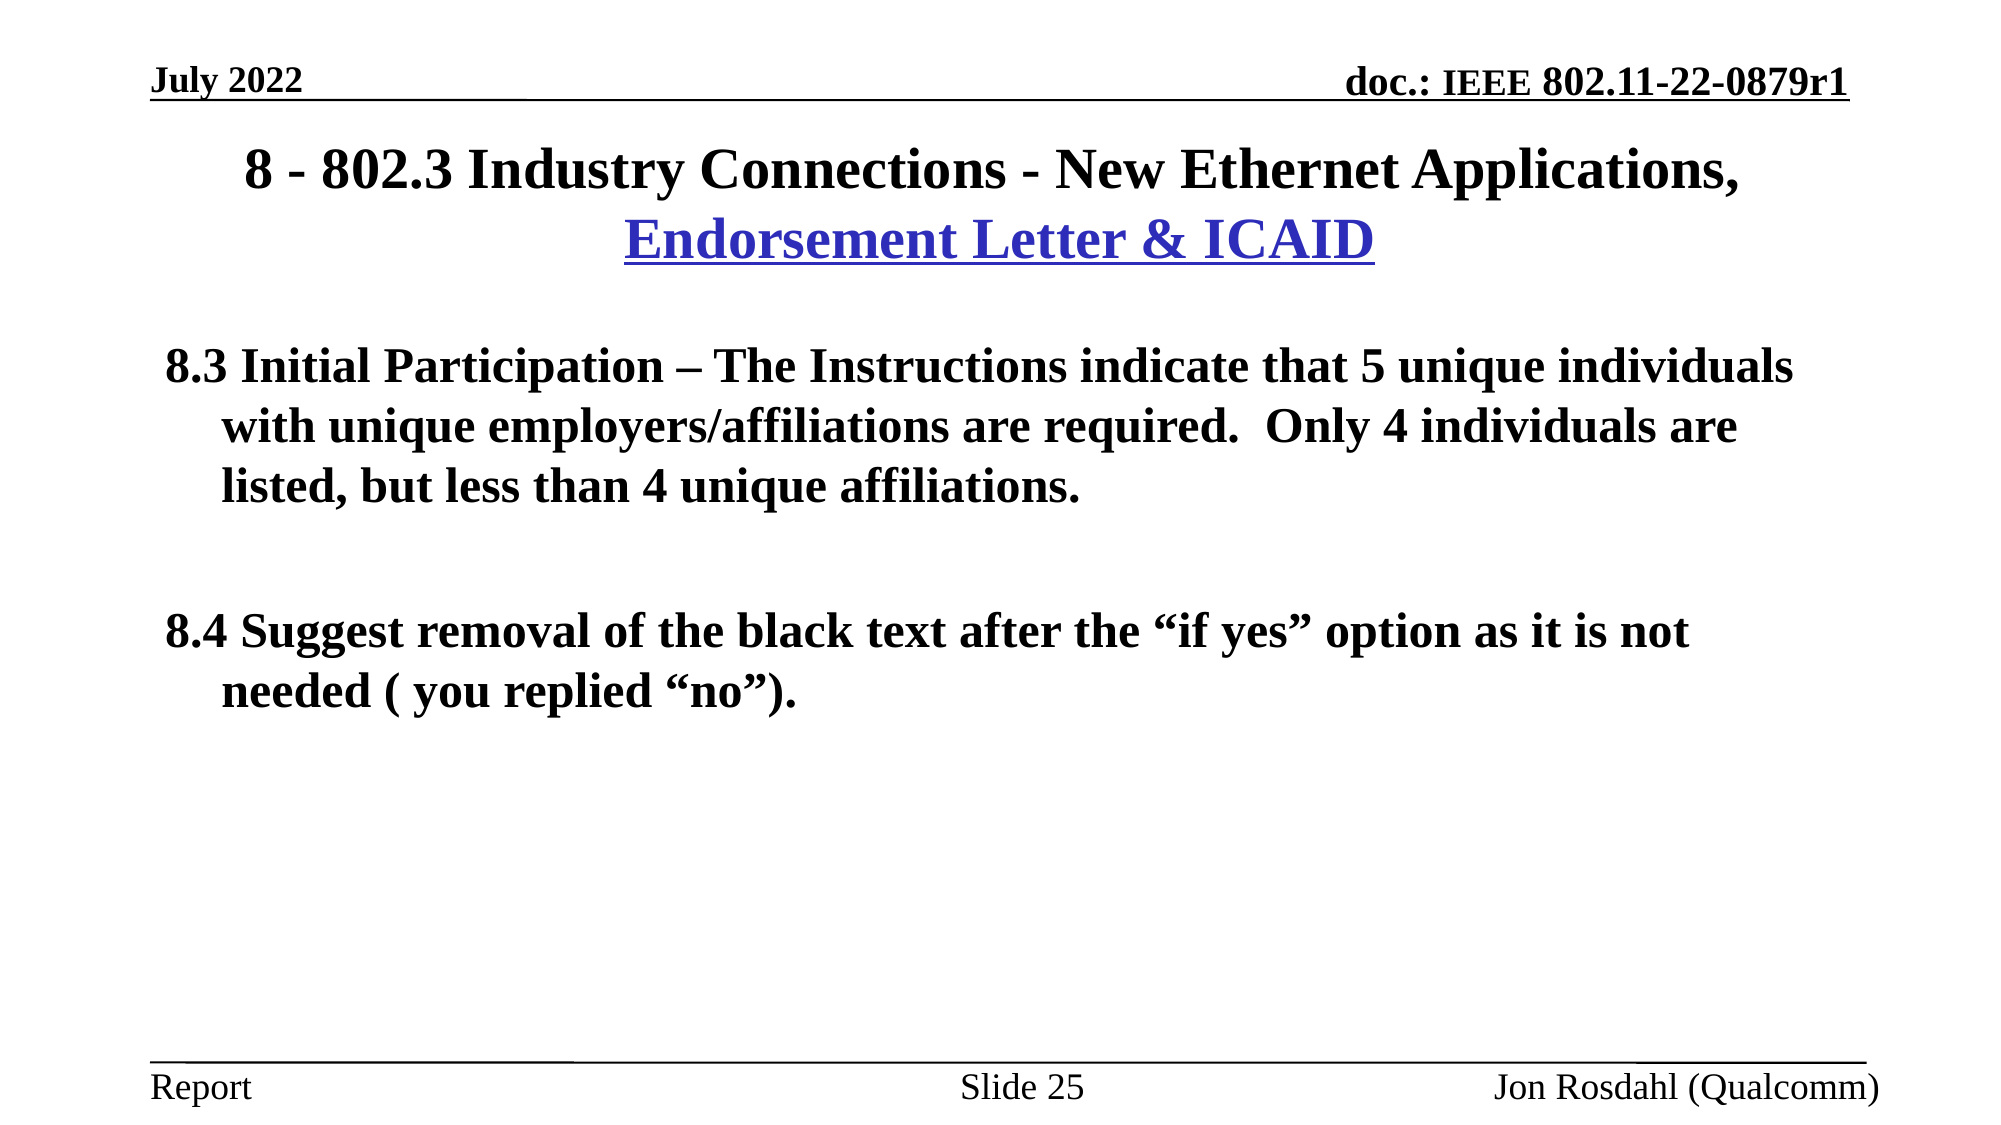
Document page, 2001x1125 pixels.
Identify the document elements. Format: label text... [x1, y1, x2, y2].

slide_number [149, 49, 431, 100]
title 8 - 802.3 Industry Connections - New Ethernet Applications, Endorsement Letter & ICAID [149, 112, 1850, 288]
slide_number Slide 25 [950, 1061, 1095, 1125]
footer Jon Rosdahl (Qualcomm) [1436, 1061, 1881, 1108]
list 8.3 Initial Participation – The Instructions indicate that 5 unique individuals with unique employers/affiliations are required. Only 4 individuals are listed, but less than 4 unique affiliations. 8.4 Suggest removal of the black text after the “if yes” option as it is not needed ( you replied “no”). [149, 324, 1850, 1000]
